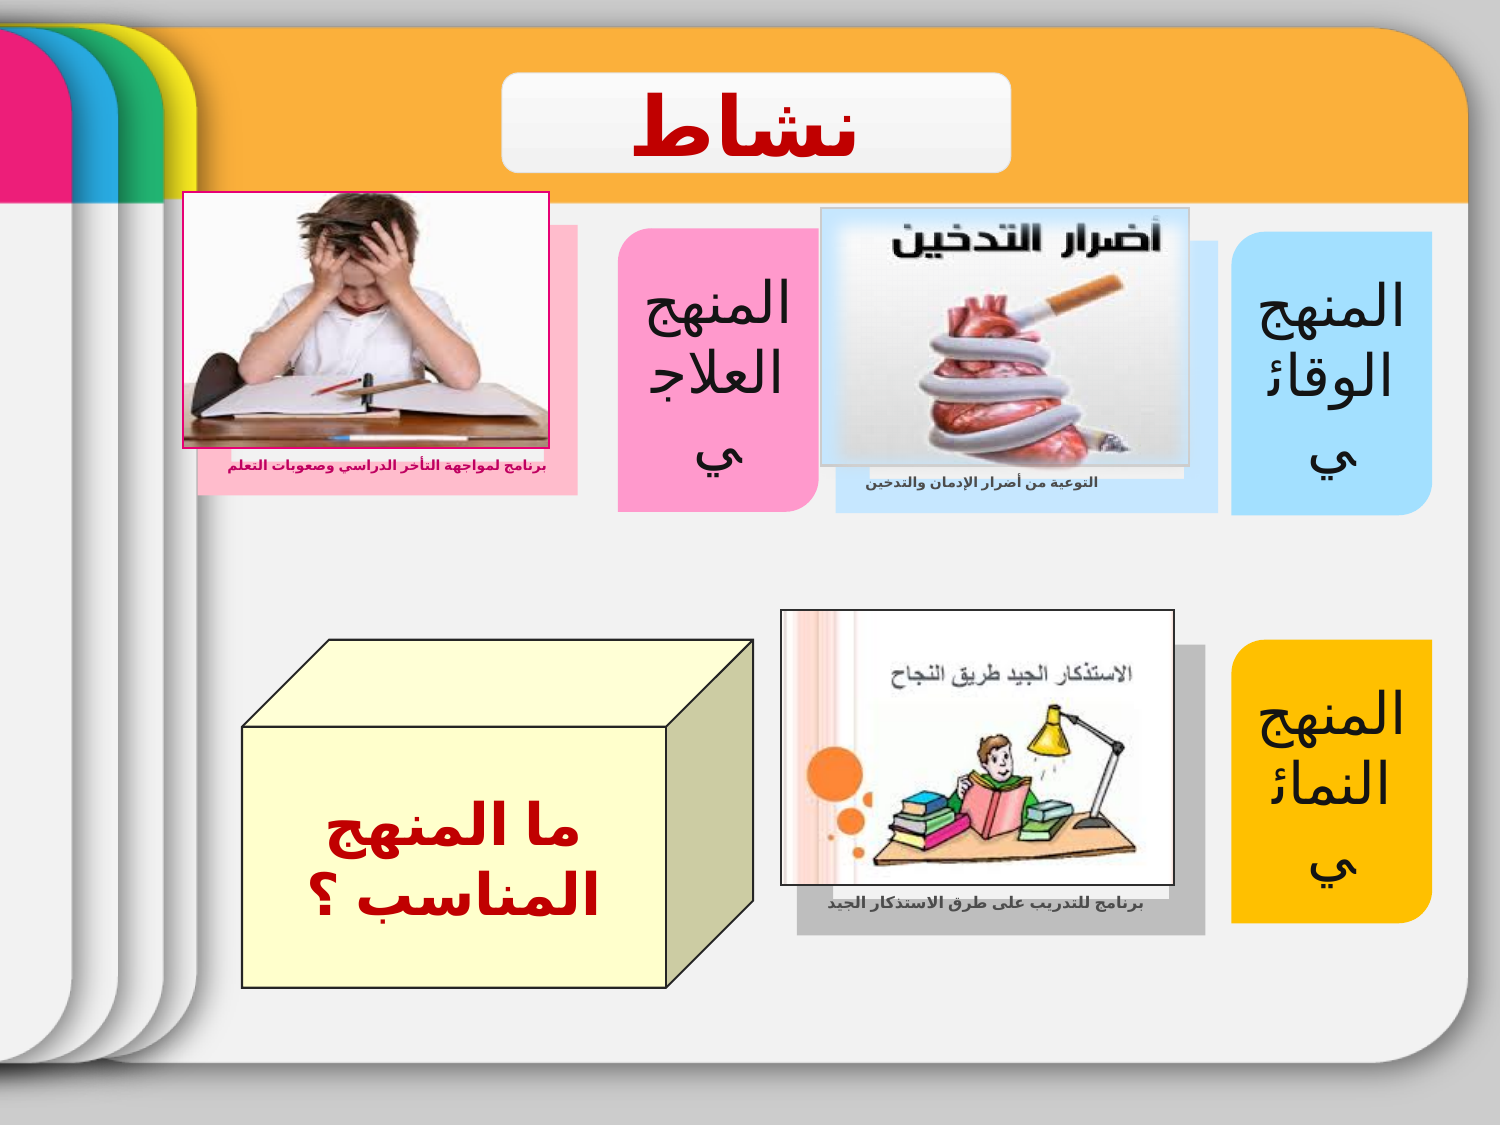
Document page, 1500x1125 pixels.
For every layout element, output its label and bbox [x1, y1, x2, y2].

text_box [182, 192, 798, 646]
text_box [820, 207, 1439, 609]
picture [0, 0, 1500, 1125]
text_box [781, 609, 1442, 1035]
